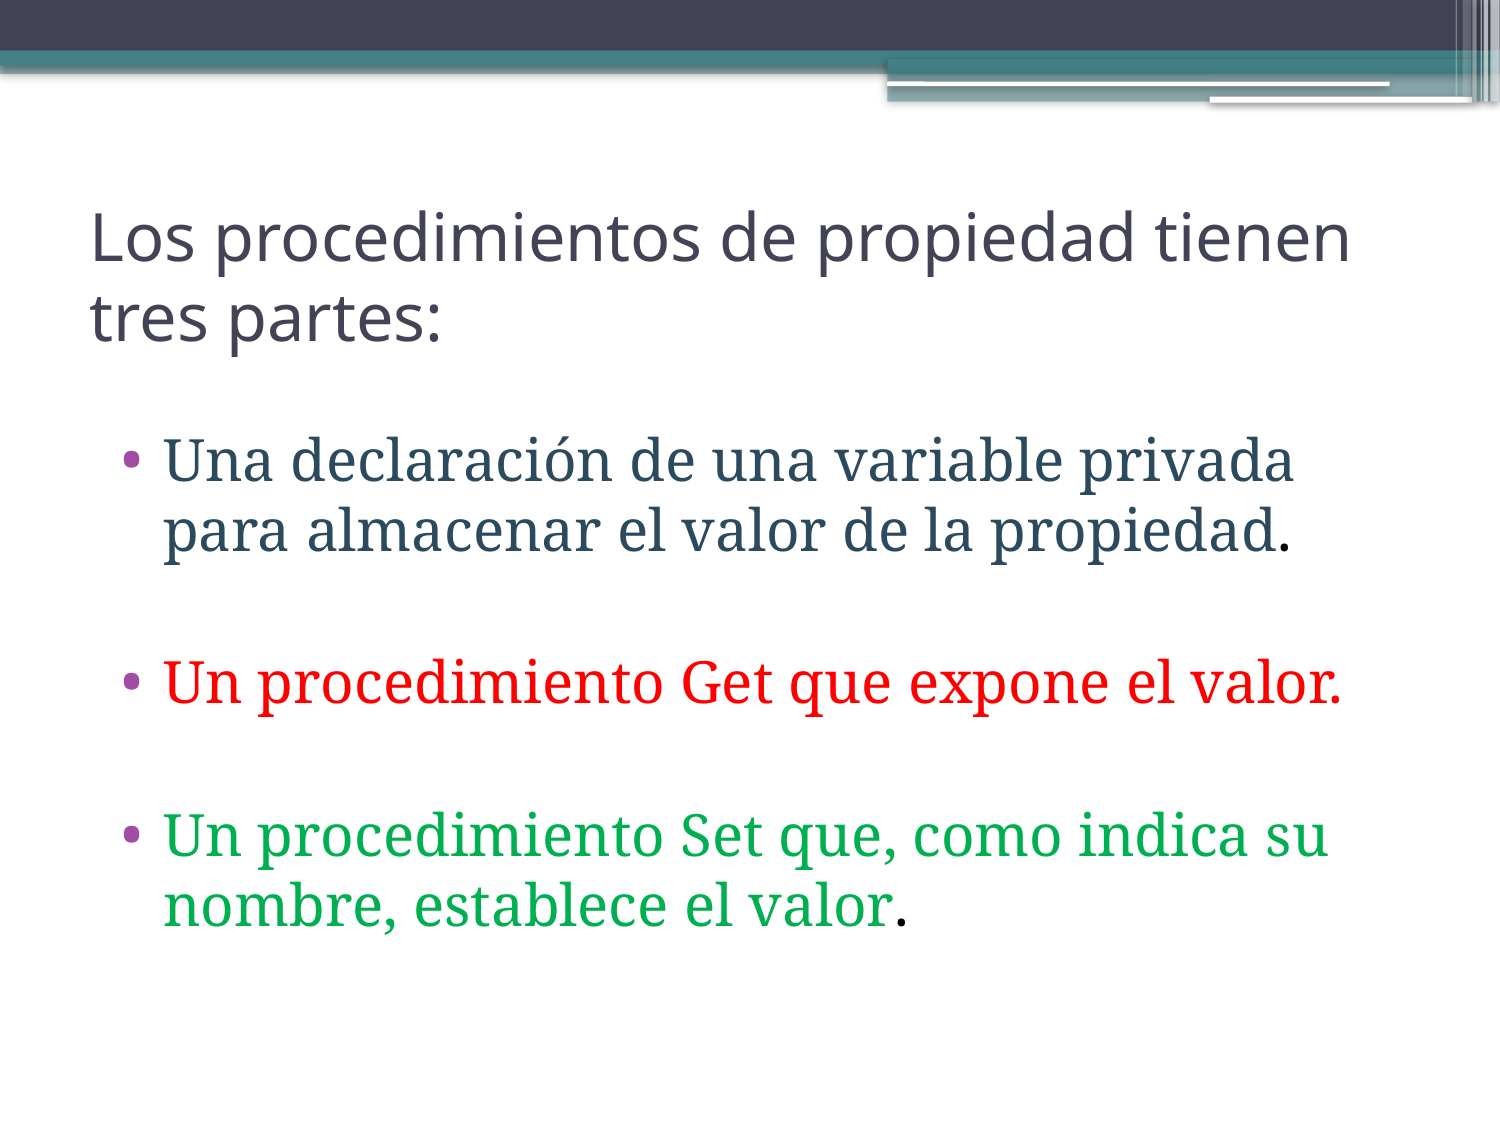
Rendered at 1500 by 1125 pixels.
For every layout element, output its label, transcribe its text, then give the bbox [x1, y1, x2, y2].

title Los procedimientos de propiedad tienen tres partes: [75, 187, 1425, 363]
list Una declaración de una variable privada para almacenar el valor de la propiedad. Un procedimiento Get que expone el valor. Un procedimiento Set que, como indica su nombre, establece el valor. [88, 415, 1439, 1125]
